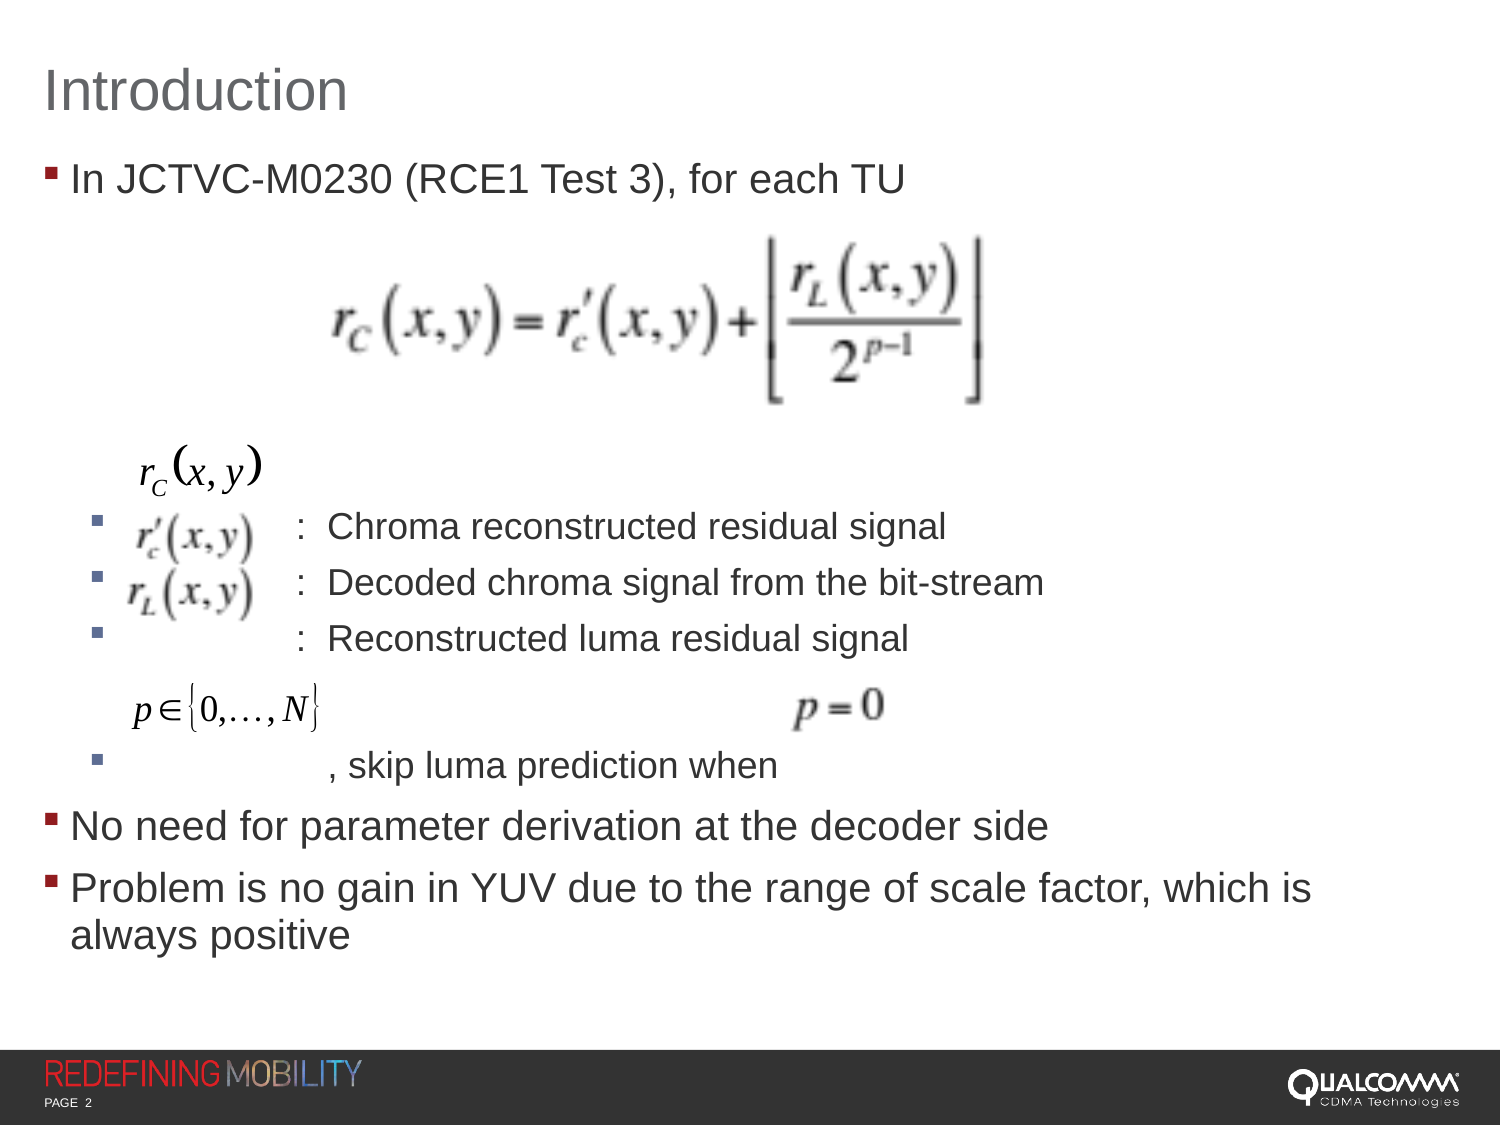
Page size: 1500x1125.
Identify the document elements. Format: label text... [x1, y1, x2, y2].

picture [325, 225, 985, 410]
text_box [123, 683, 329, 738]
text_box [786, 683, 890, 738]
picture [30, 1048, 372, 1099]
picture [123, 506, 256, 625]
title Introduction [28, 44, 1462, 138]
list In JCTVC-M0230 (RCE1 Test 3), for each TU : Chroma reconstructed residual signal : Decoded chroma signal from the bit-stream : Reconstructed luma residual signal , skip luma prediction when No need for parameter derivation at the decoder side Problem is no gain in YUV due to the range of scale factor, which is always positive [26, 148, 1457, 1021]
picture [1278, 1058, 1478, 1114]
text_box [132, 442, 263, 507]
